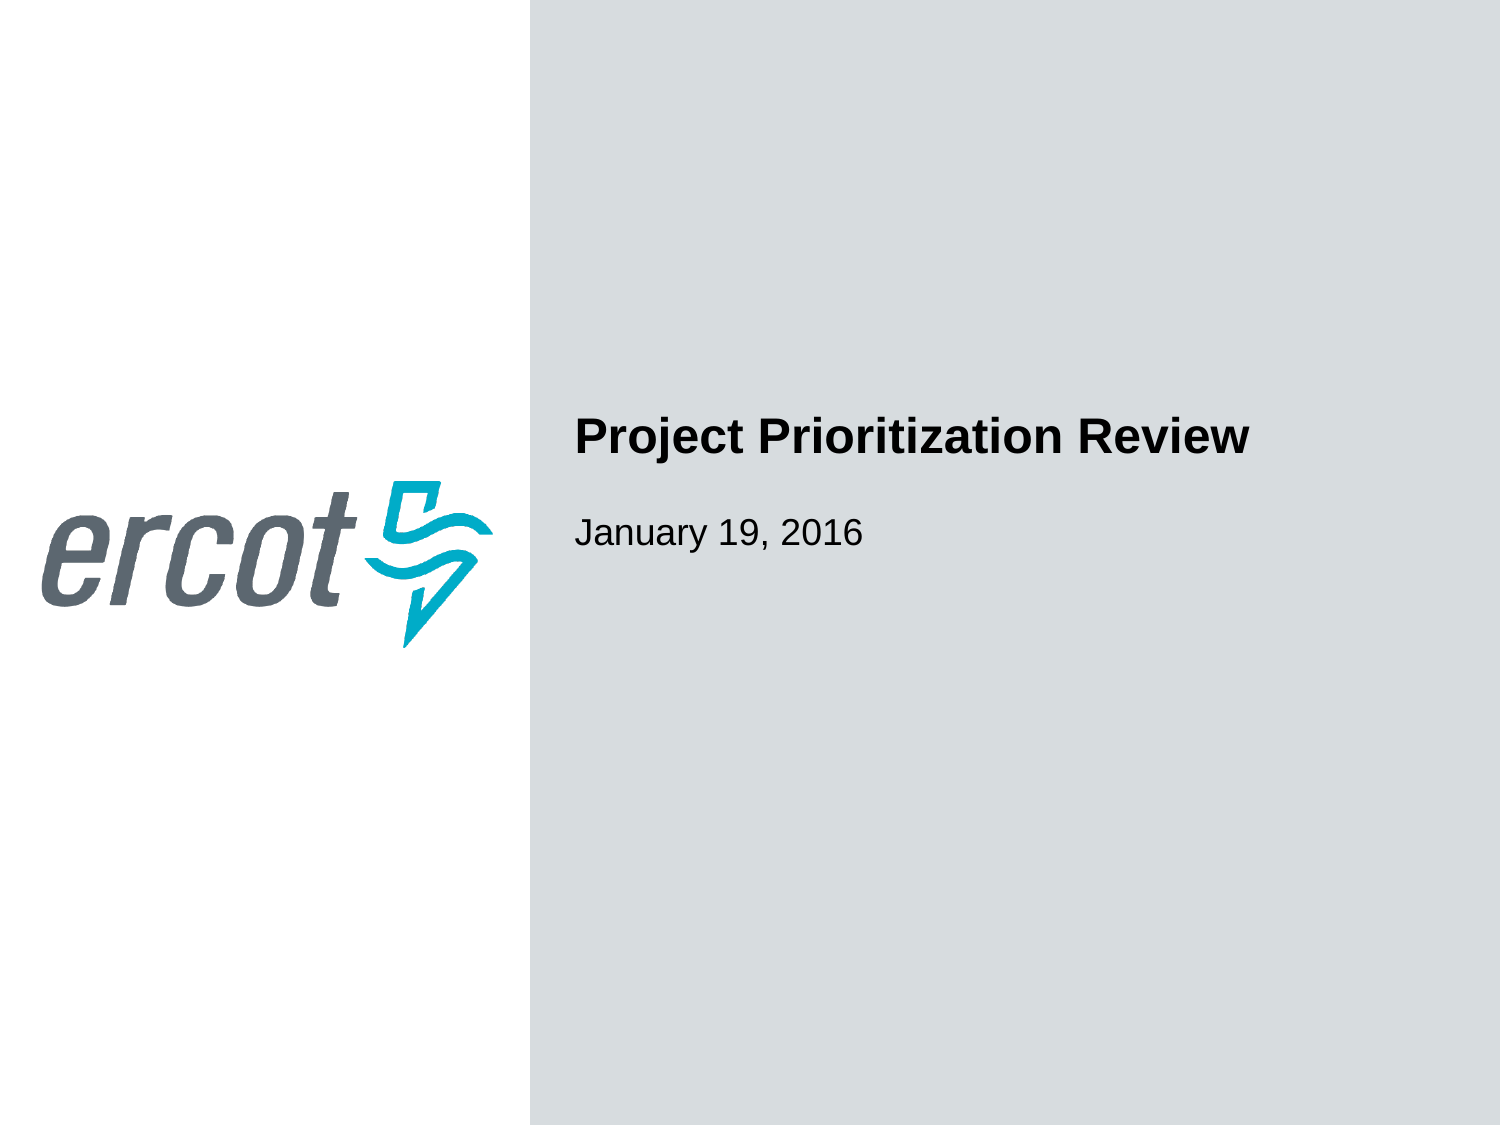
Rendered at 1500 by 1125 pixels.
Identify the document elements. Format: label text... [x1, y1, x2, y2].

picture [32, 471, 501, 654]
text_box Project Prioritization Review January 19, 2016 [559, 395, 1413, 561]
